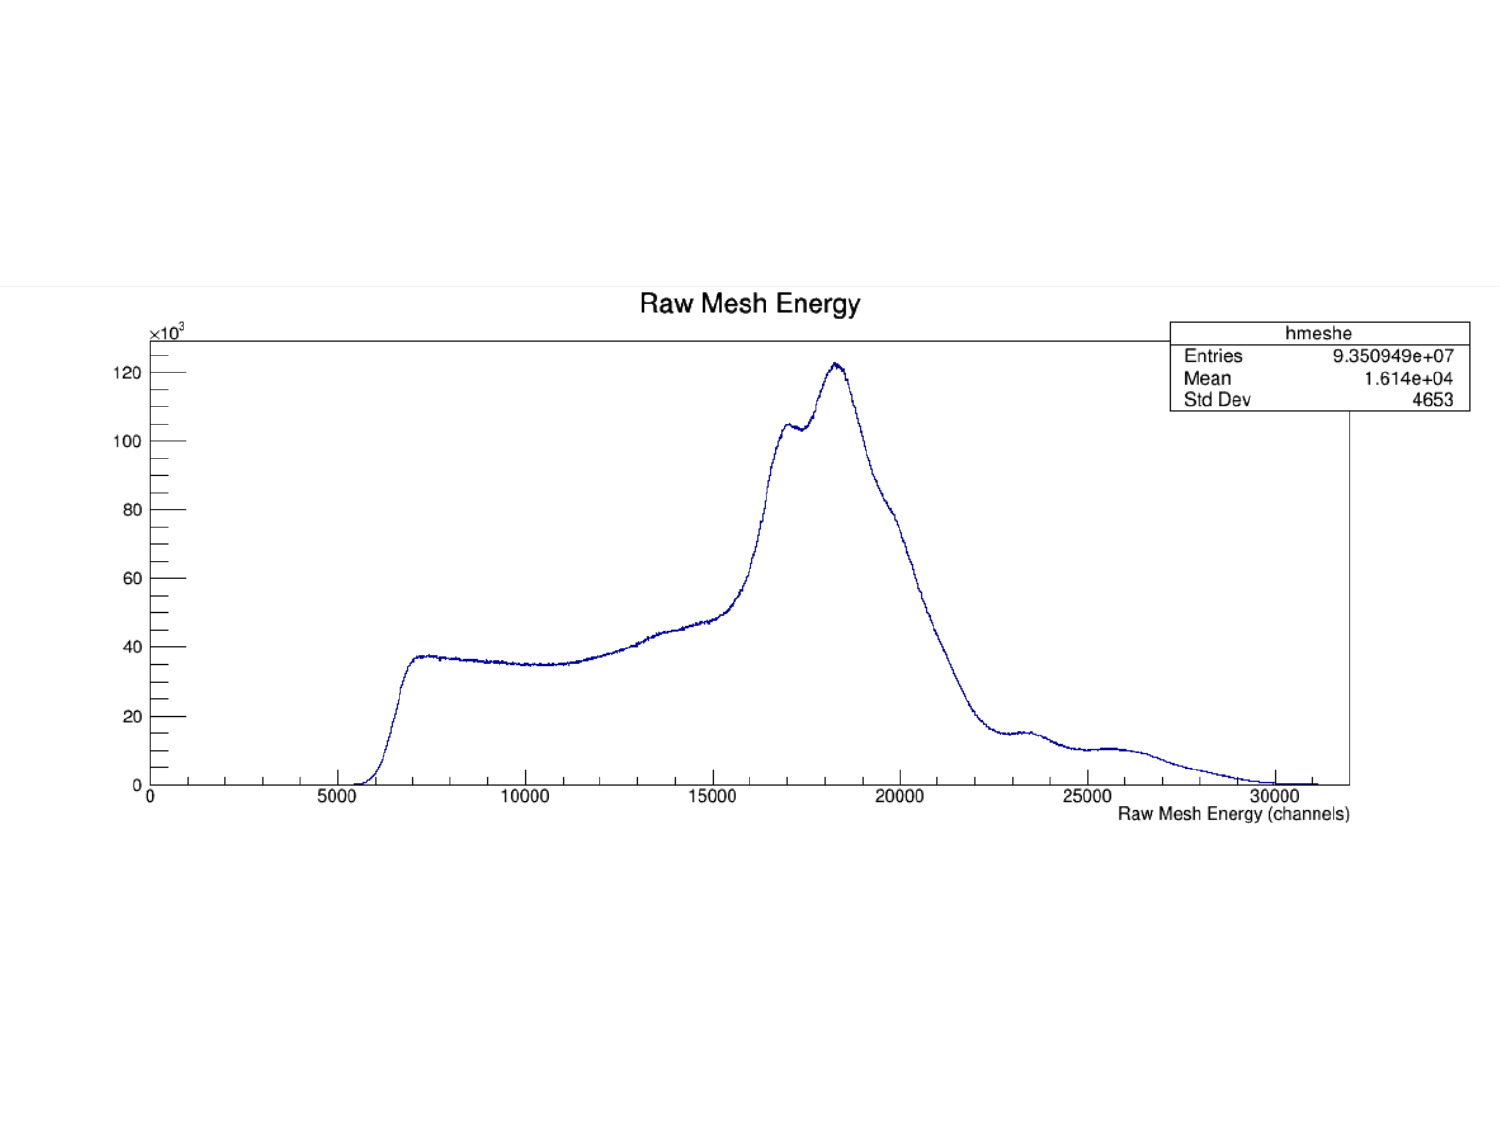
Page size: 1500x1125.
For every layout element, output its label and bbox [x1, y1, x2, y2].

picture [0, 286, 1500, 839]
